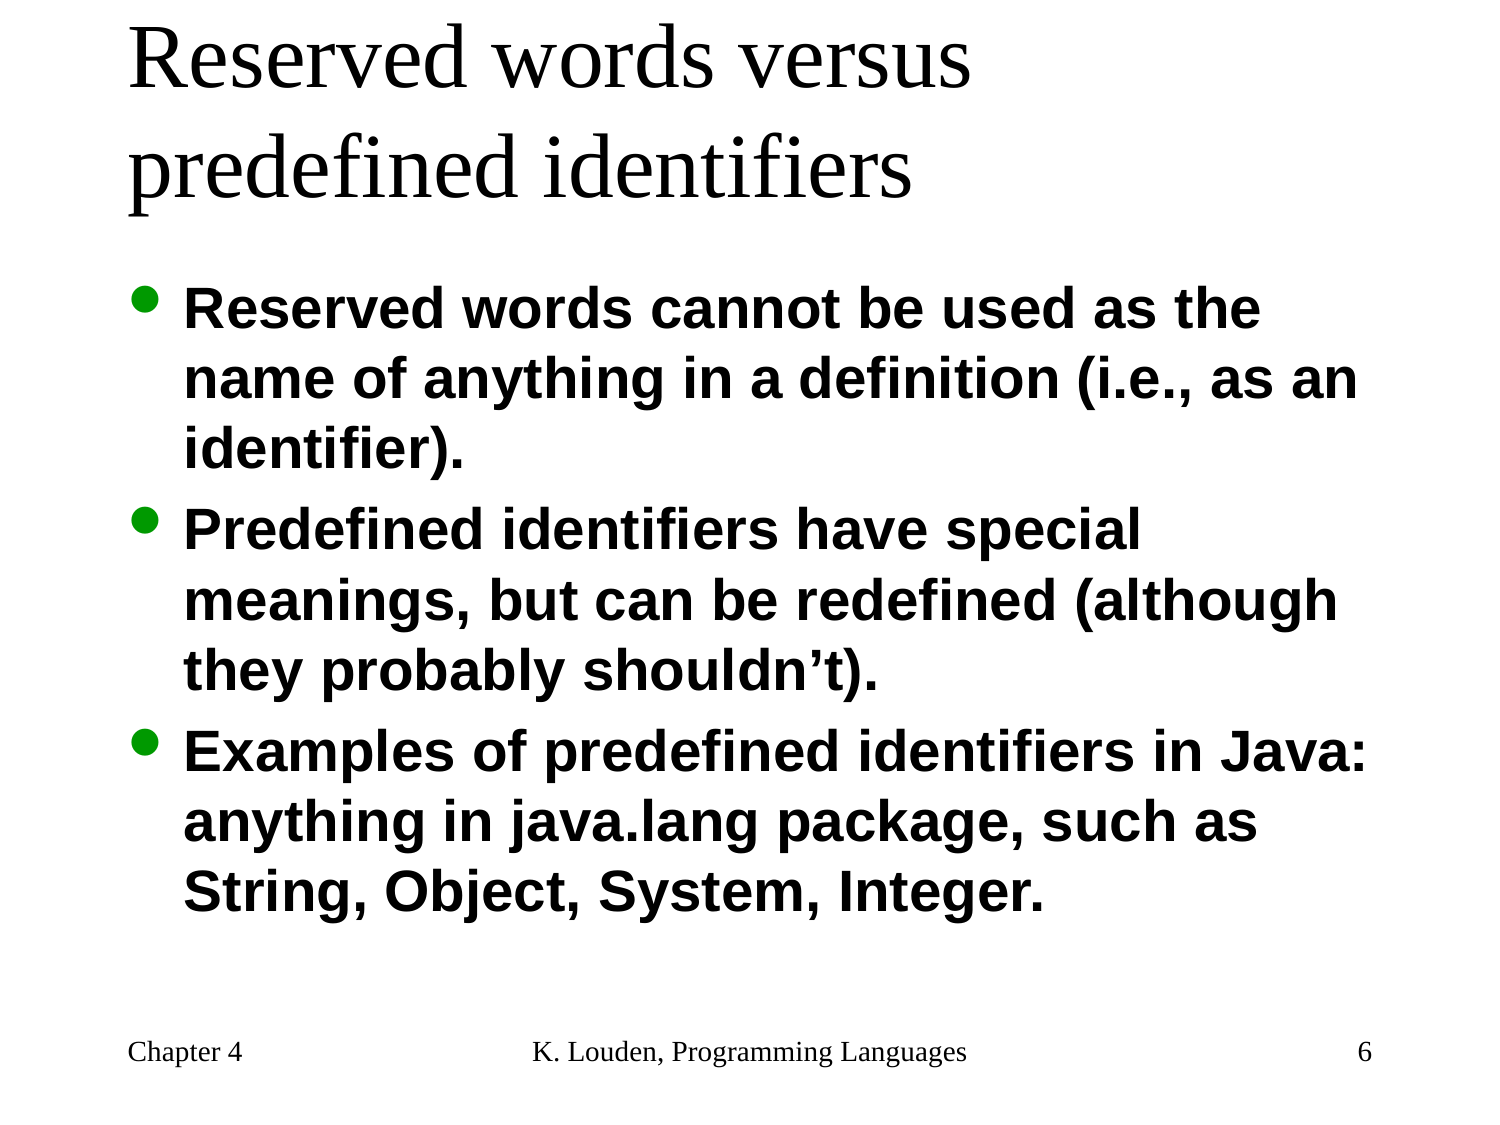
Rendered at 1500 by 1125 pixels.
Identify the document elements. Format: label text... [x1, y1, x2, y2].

slide_number Chapter 4 [112, 1012, 426, 1088]
list Reserved words cannot be used as the name of anything in a definition (i.e., as an identifier). Predefined identifiers have special meanings, but can be redefined (although they probably shouldn’t). Examples of predefined identifiers in Java: anything in java.lang package, such as String, Object, System, Integer. [112, 262, 1438, 1001]
footer K. Louden, Programming Languages [487, 1012, 1013, 1088]
title Reserved words versus predefined identifiers [112, 12, 1388, 201]
slide_number 6 [1074, 1012, 1388, 1088]
